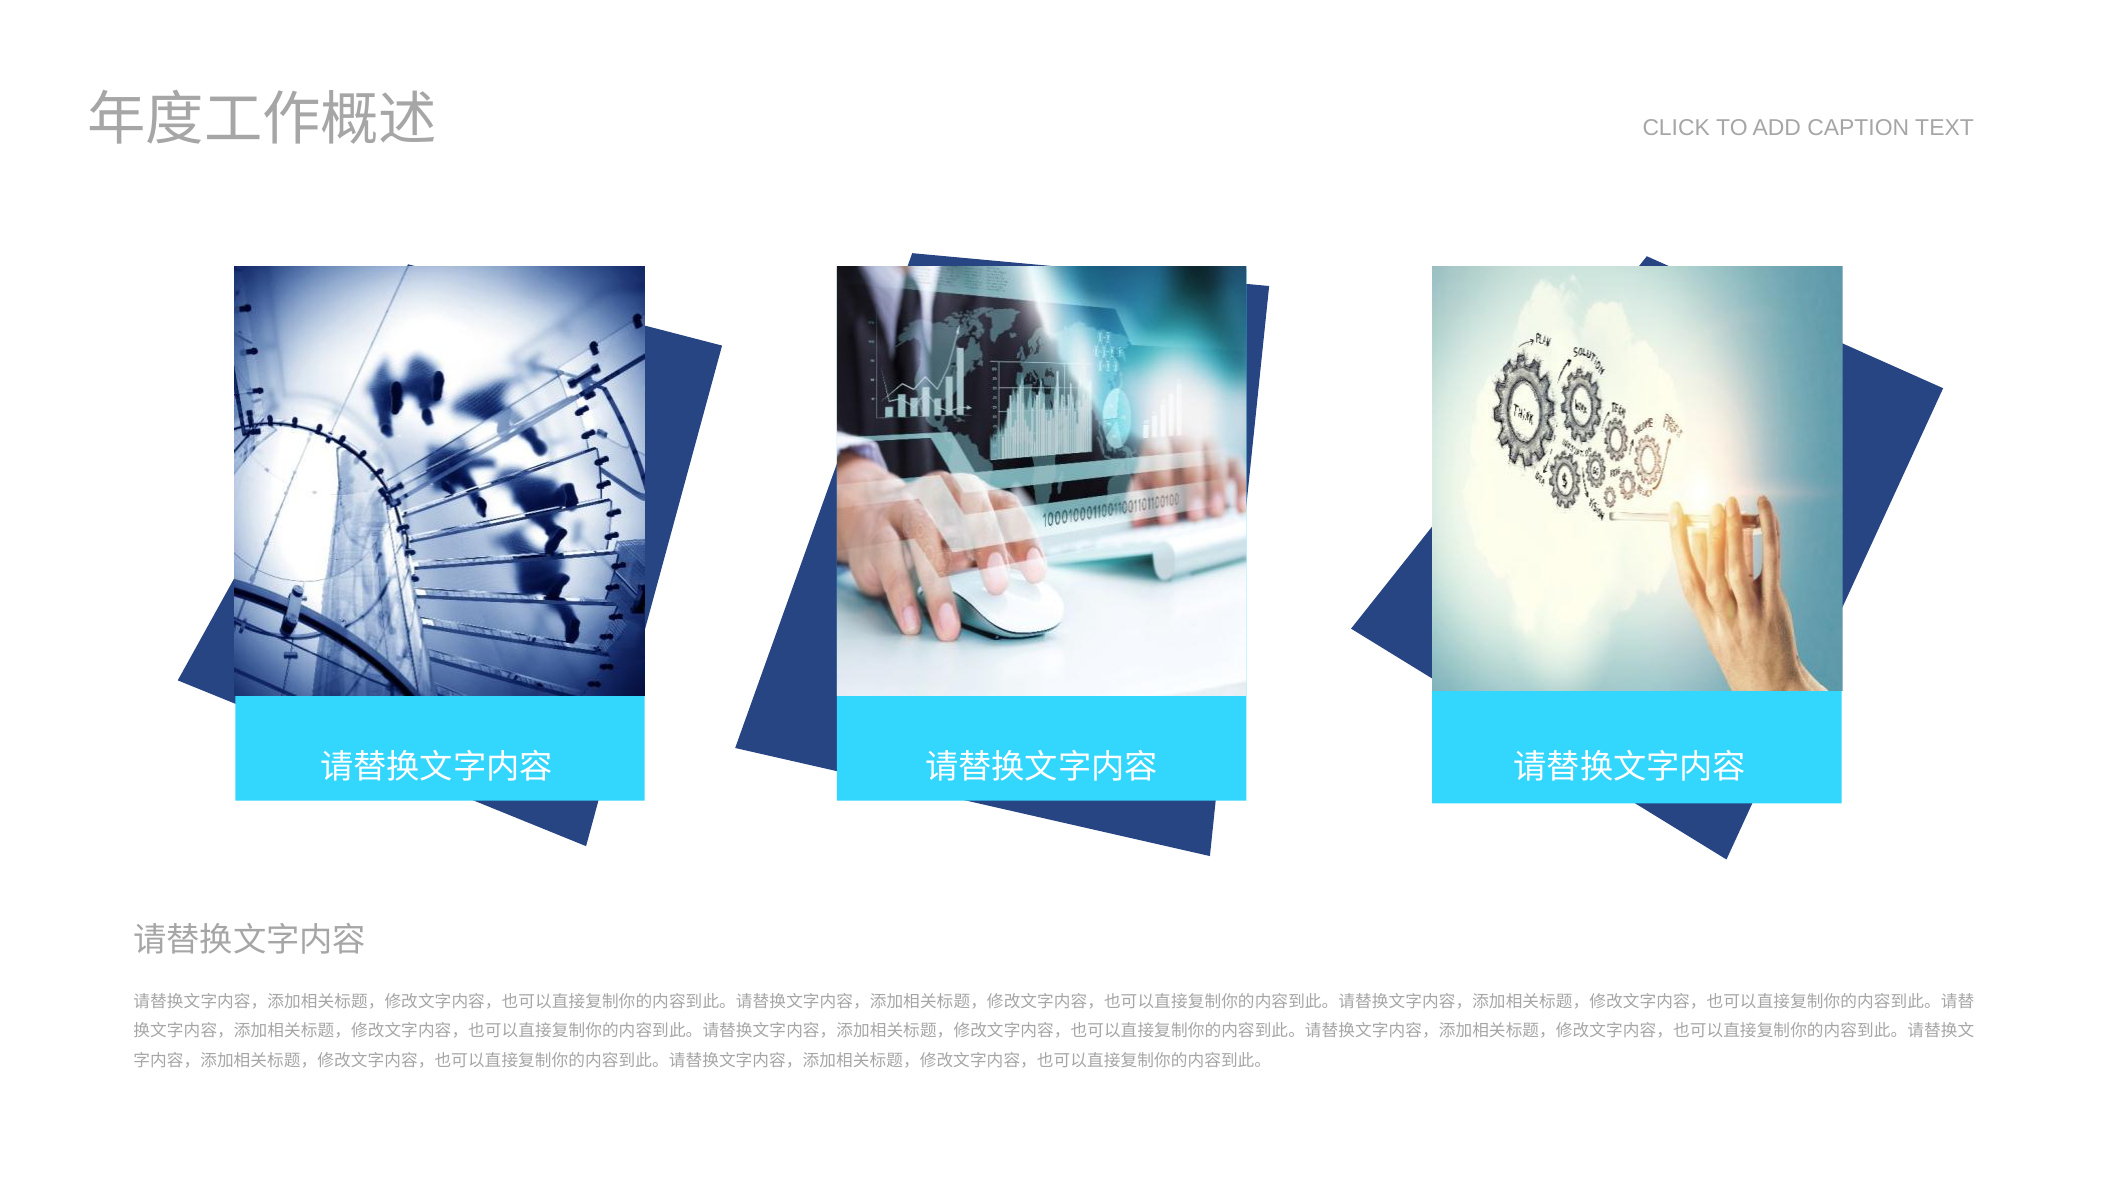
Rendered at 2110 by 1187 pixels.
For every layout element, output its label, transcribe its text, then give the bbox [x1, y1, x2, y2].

text_box [233, 265, 646, 697]
text_box [235, 697, 645, 801]
text_box [1639, 256, 1667, 265]
text_box 请替换文字内容 [320, 725, 554, 786]
text_box [1247, 283, 1270, 500]
text_box [968, 801, 1216, 857]
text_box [87, 78, 2022, 153]
text_box 请替换文字内容 [1513, 725, 1747, 786]
text_box [1844, 344, 1944, 604]
text_box [1431, 265, 1844, 692]
text_box [474, 801, 599, 847]
text_box [836, 697, 1247, 801]
text_box [177, 580, 235, 704]
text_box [133, 918, 1977, 1072]
text_box [836, 265, 1247, 697]
text_box [907, 253, 1041, 265]
text_box [646, 325, 723, 626]
text_box [1636, 804, 1752, 860]
text_box [735, 466, 836, 771]
text_box 请替换文字内容 [925, 725, 1159, 786]
text_box [1351, 527, 1431, 678]
text_box [1432, 692, 1842, 804]
